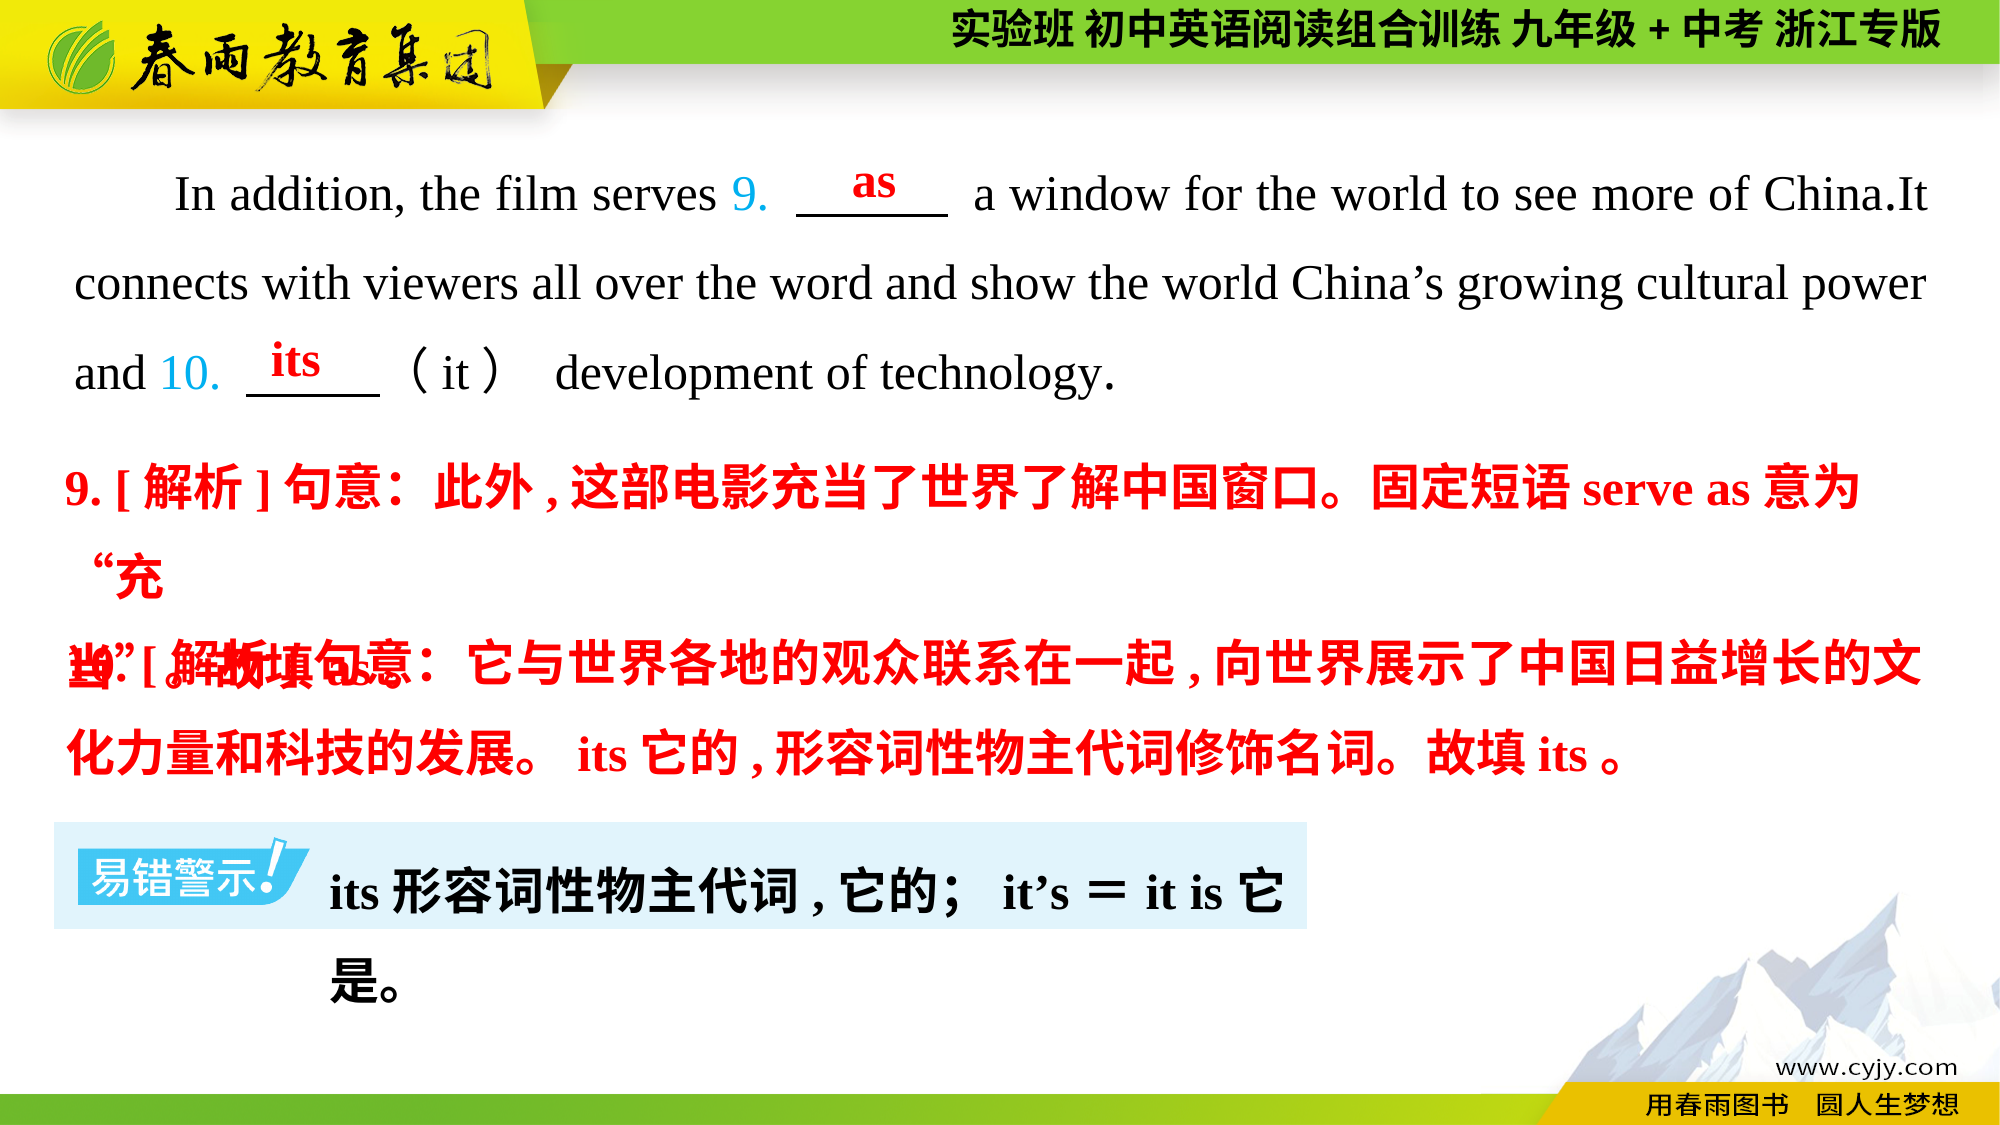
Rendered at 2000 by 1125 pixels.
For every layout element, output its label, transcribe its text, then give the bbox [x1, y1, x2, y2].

text_box its [256, 318, 337, 394]
picture [0, 0, 2000, 1125]
text_box 10. [解析]句意：它与世界各地的观众联系在一起,向世界展示了中国日益增长的文化力量和科技的发展。its它的,形容词性物主代词修饰名词。故填its。 [50, 594, 1938, 789]
text_box 9. [解析]句意：此外,这部电影充当了世界了解中国窗口。固定短语serve as意为“充 当”。故填as。 [49, 418, 1964, 704]
list In addition, the film serves 9. a window for the world to see more of China.It connects with viewers all over the word and show the world China’s growing cultural power and 10. （it） development of technology. [59, 122, 1944, 411]
text_box as [824, 140, 912, 215]
